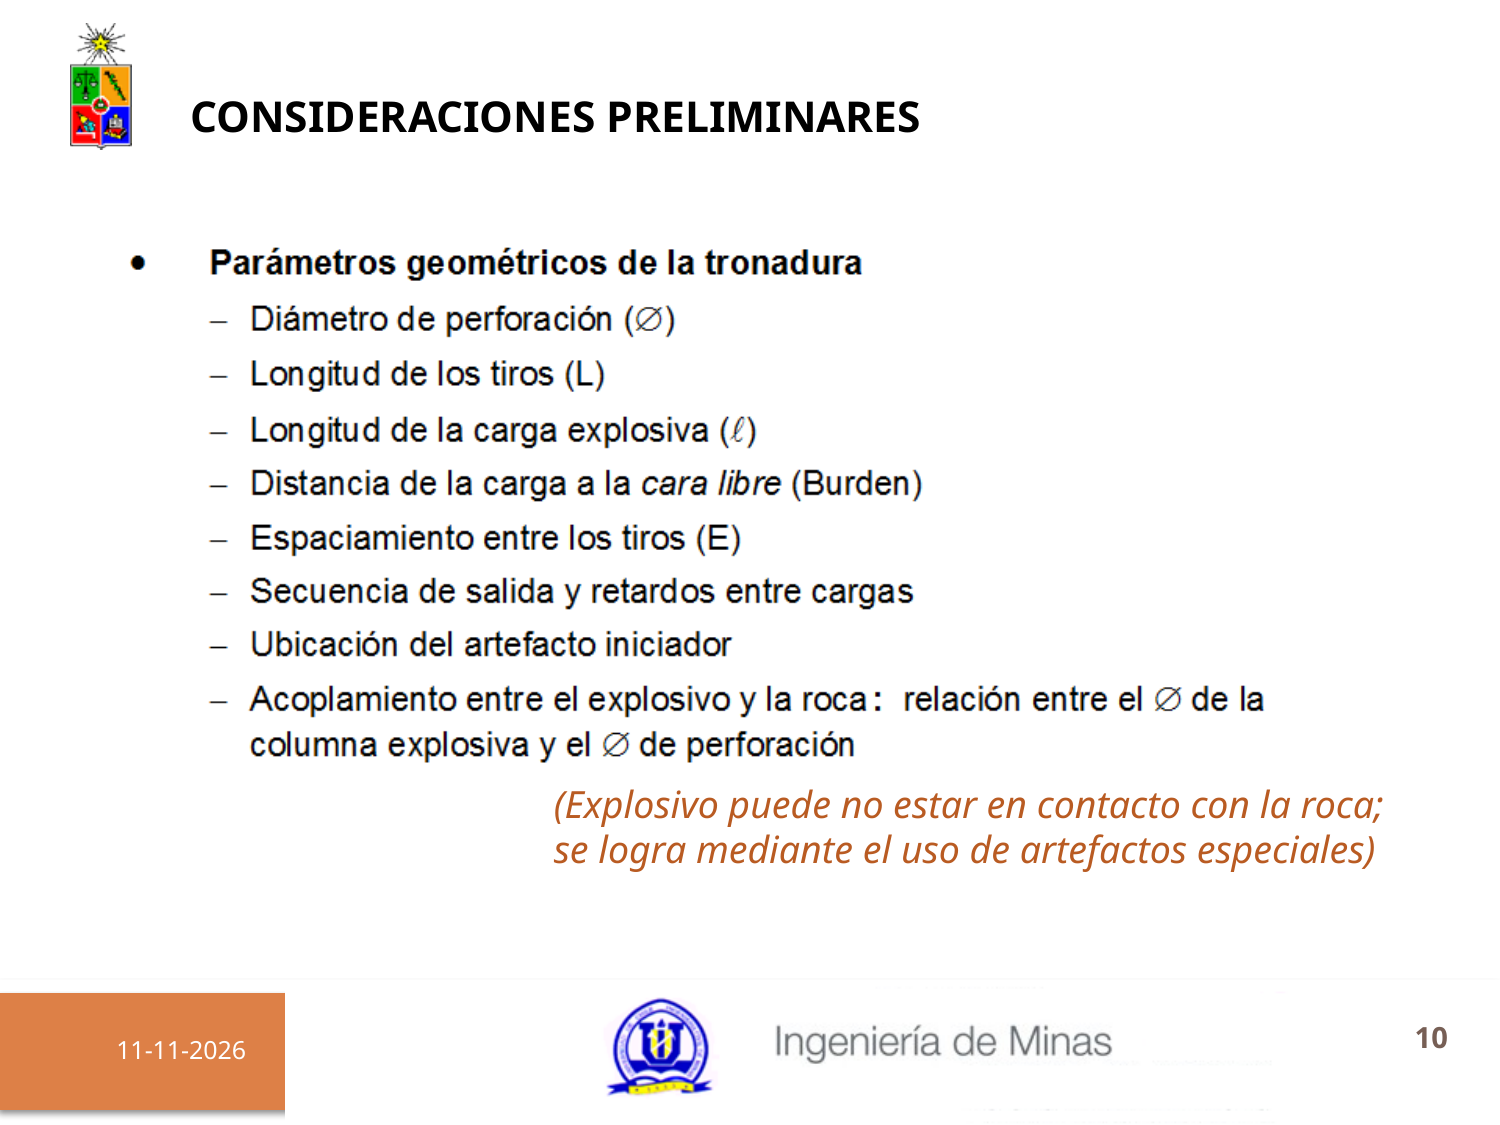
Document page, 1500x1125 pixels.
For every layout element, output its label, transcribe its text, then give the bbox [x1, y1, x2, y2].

picture [128, 234, 1351, 770]
text_box (Explosivo puede no estar en contacto con la roca; se logra mediante el uso de artefactos especiales) [539, 773, 1430, 879]
text_box Consideraciones preliminares [175, 81, 1266, 148]
picture [285, 980, 1500, 1125]
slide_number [12, 995, 279, 1108]
picture [69, 23, 132, 151]
